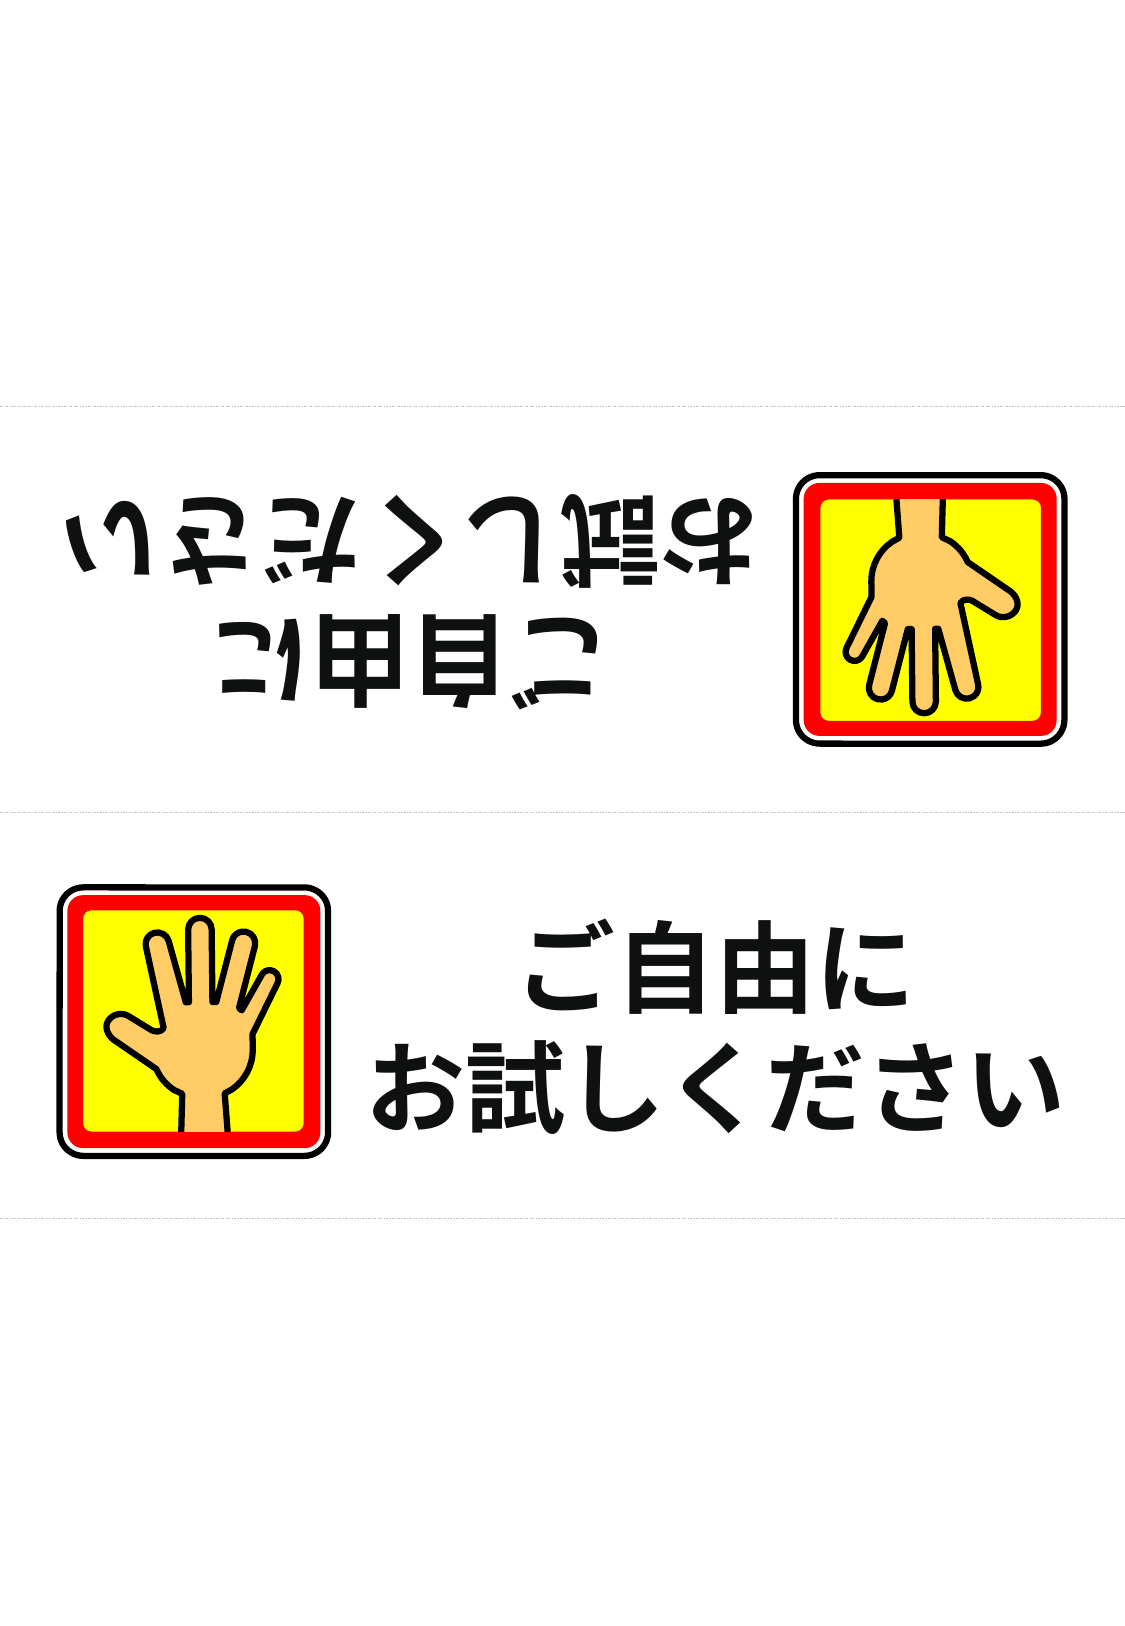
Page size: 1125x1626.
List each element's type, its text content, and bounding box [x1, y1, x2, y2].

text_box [59, 887, 329, 1156]
text_box ご自由に お試しください [45, 476, 776, 732]
text_box ご自由に お試しください [350, 898, 1081, 1153]
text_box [795, 475, 1065, 744]
